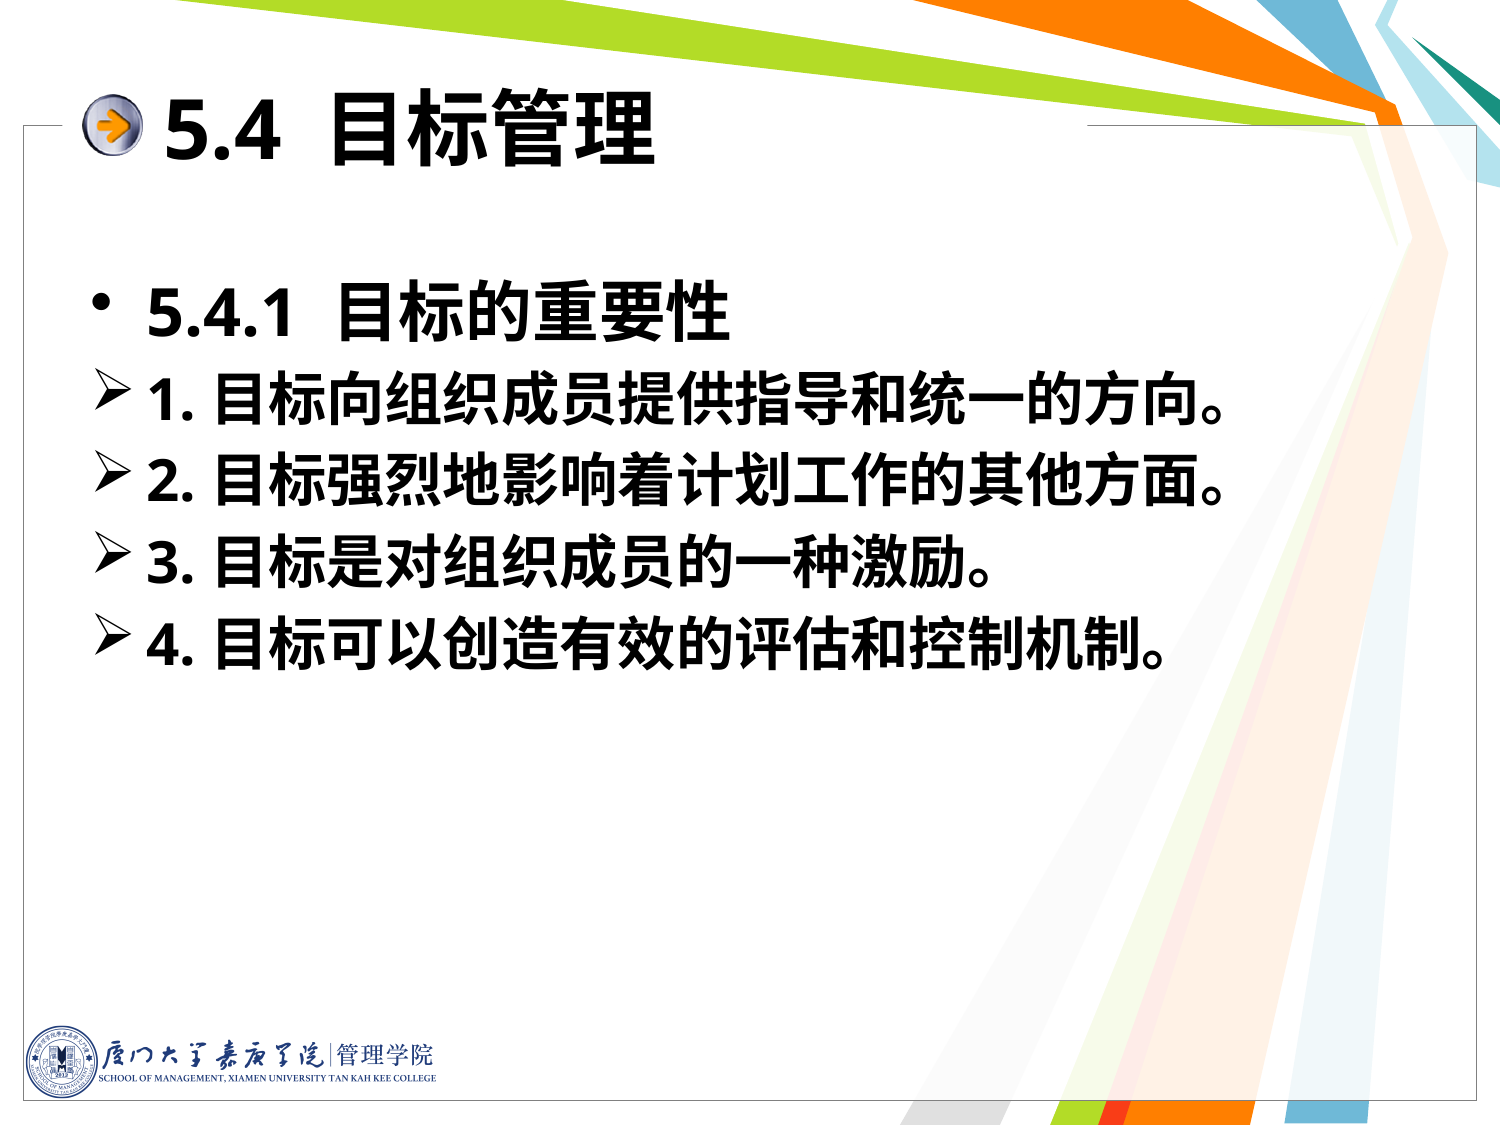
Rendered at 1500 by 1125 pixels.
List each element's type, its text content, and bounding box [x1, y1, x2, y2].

title 5.4 目标管理 [148, 32, 1182, 220]
list 5.4.1 目标的重要性 1.目标向组织成员提供指导和统一的方向。 2.目标强烈地影响着计划工作的其他方面。 3.目标是对组织成员的一种激励。 4.目标可以创造有效的评估和控制机制。 [75, 262, 1425, 1005]
picture [24, 1024, 438, 1100]
picture [82, 94, 143, 156]
